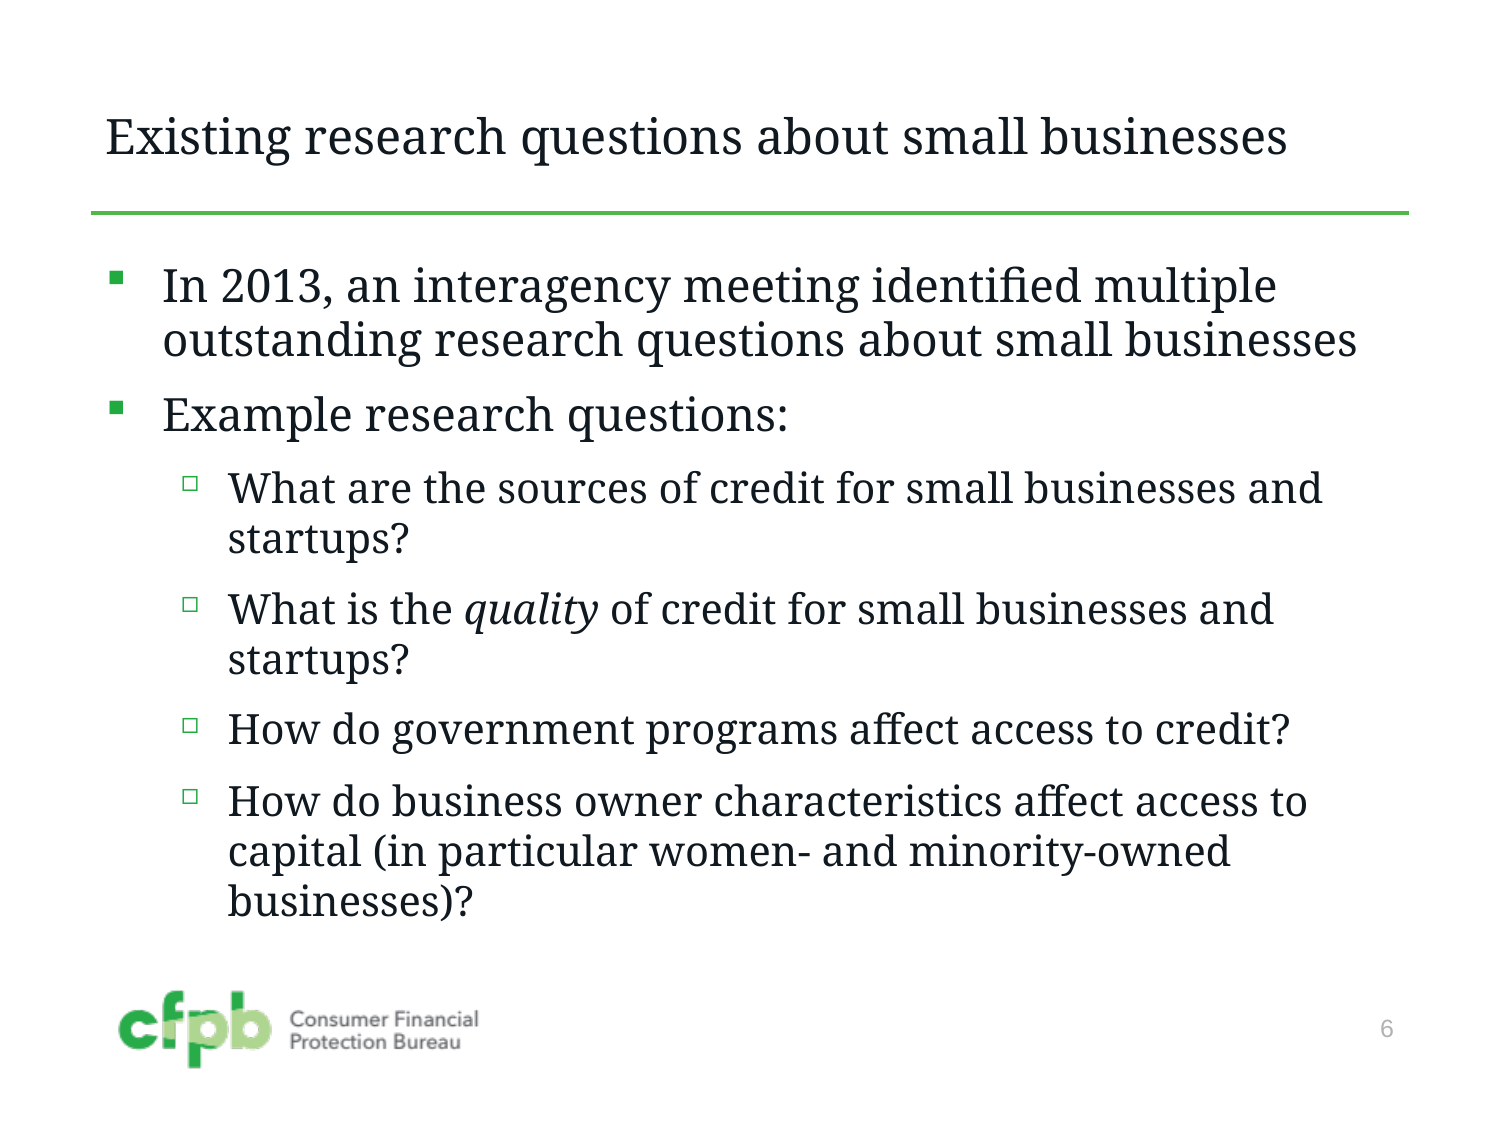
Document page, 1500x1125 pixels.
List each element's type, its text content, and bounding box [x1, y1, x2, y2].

footer 6 [934, 997, 1410, 1058]
title Existing research questions about small businesses [90, 74, 1410, 197]
list In 2013, an interagency meeting identified multiple outstanding research questions about small businesses Example research questions: What are the sources of credit for small businesses and startups? What is the quality of credit for small businesses and startups? How do government programs affect access to credit? How do business owner characteristics affect access to capital (in particular women- and minority-owned businesses)? [90, 249, 1410, 924]
